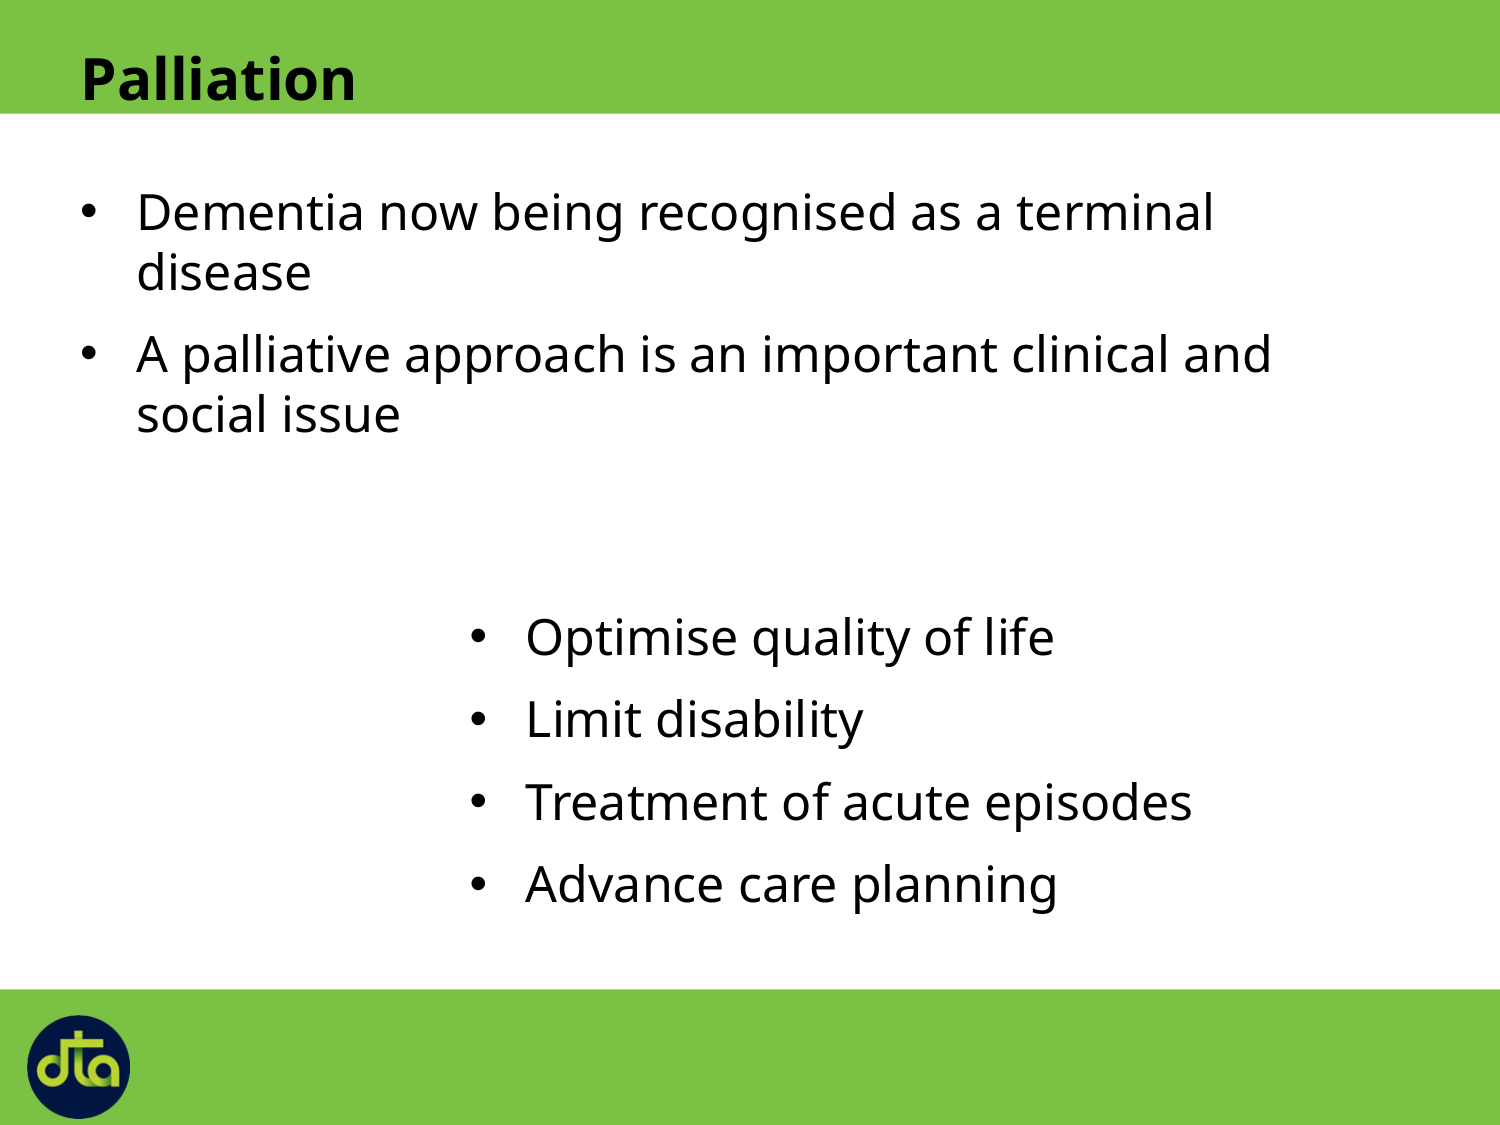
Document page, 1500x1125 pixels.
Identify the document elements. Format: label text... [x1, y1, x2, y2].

text_box Palliation [41, 19, 398, 135]
picture [27, 1015, 131, 1120]
text_box Dementia now being recognised as a terminal disease A palliative approach is an important clinical and social issue [64, 172, 1378, 445]
text_box Optimise quality of life Limit disability Treatment of acute episodes Advance care planning [454, 597, 1288, 941]
